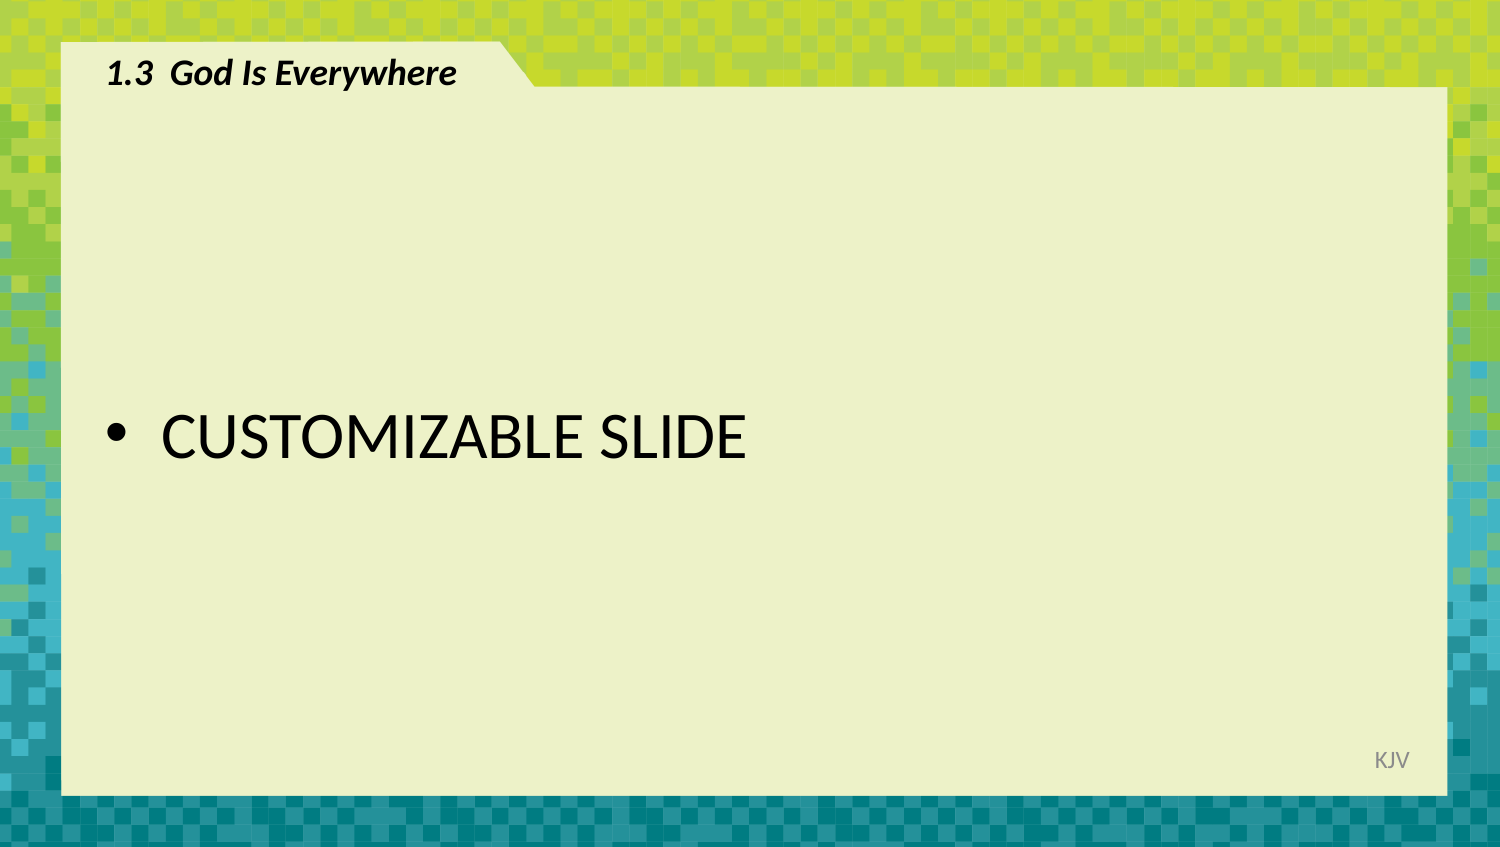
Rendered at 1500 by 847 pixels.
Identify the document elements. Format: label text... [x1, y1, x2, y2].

picture [0, 0, 1500, 847]
footer KJV [950, 736, 1425, 782]
list CUSTOMIZABLE SLIDE [89, 141, 1403, 722]
title 1.3 God Is Everywhere [89, 33, 1420, 108]
